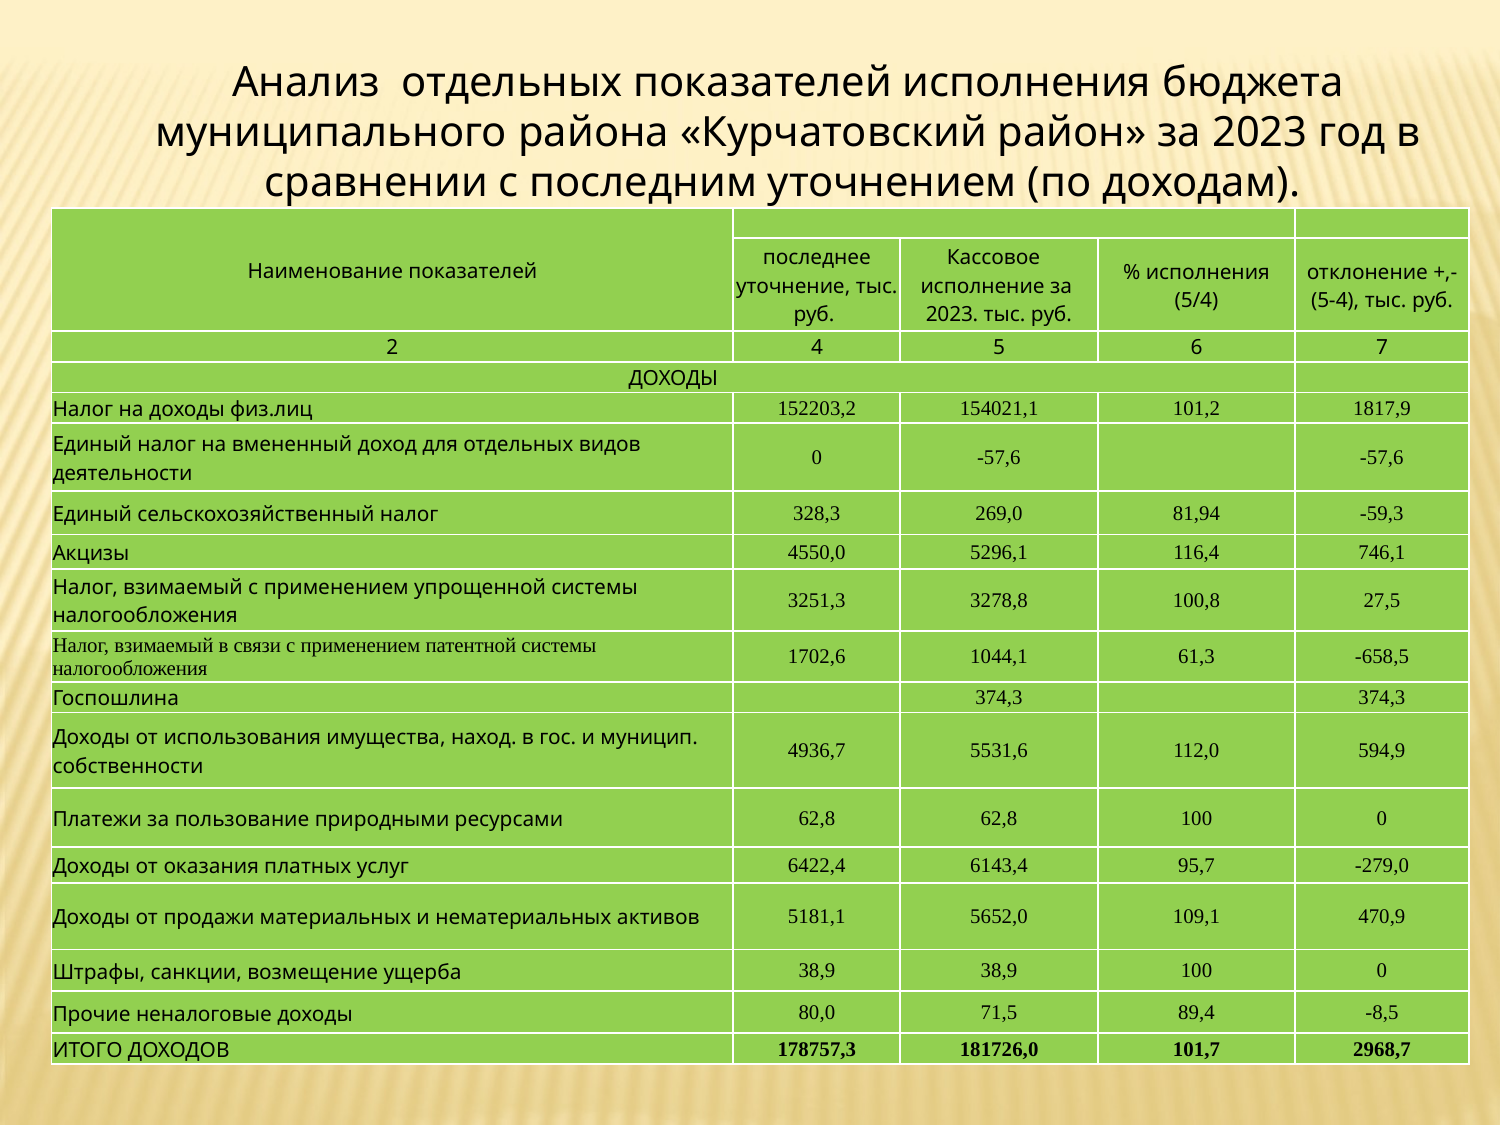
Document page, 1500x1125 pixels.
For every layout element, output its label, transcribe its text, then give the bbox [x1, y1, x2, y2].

table_cell Доходы от использования имущества, наход. в гос. и муницип. собственности [52, 713, 732, 787]
table_cell 80,0 [734, 992, 899, 1032]
table_cell Доходы от оказания платных услуг [52, 848, 732, 882]
table_cell 1702,6 [734, 632, 899, 681]
table_cell -8,5 [1296, 992, 1468, 1032]
table_cell 178757,3 [734, 1034, 899, 1063]
table_cell 269,0 [901, 492, 1097, 534]
table_cell 470,9 [1296, 884, 1468, 949]
table_cell [734, 683, 899, 712]
table_cell Платежи за пользование природными ресурсами [52, 789, 732, 846]
table_cell 100,8 [1099, 570, 1294, 630]
table_cell 5296,1 [901, 535, 1097, 568]
table_cell 112,0 [1099, 713, 1294, 787]
table_cell 6 [1099, 332, 1294, 361]
table_cell 62,8 [734, 789, 899, 846]
table_cell 374,3 [1296, 683, 1468, 712]
table_cell Единый сельскохозяйственный налог [52, 492, 732, 534]
table_cell Штрафы, санкции, возмещение ущерба [52, 950, 732, 990]
table_cell 3278,8 [901, 570, 1097, 630]
table_cell Акцизы [52, 535, 732, 568]
table_cell 61,3 [1099, 632, 1294, 681]
table_cell 374,3 [901, 683, 1097, 712]
table_cell ИТОГО ДОХОДОВ [52, 1034, 732, 1063]
table_header [734, 209, 1294, 237]
table_cell 5652,0 [901, 884, 1097, 949]
table_cell последнее уточнение, тыс. руб. [734, 239, 899, 330]
table_cell 38,9 [734, 950, 899, 990]
table_cell Кассовое исполнение за 2023. тыс. руб. [901, 239, 1097, 330]
table_cell 746,1 [1296, 535, 1468, 568]
table_cell 81,94 [1099, 492, 1294, 534]
table_cell Госпошлина [52, 683, 732, 712]
picture [0, 0, 1500, 1125]
table_cell 6422,4 [734, 848, 899, 882]
table_cell Налог на доходы физ.лиц [52, 393, 732, 422]
text_box Анализ отдельных показателей исполнения бюджета муниципального района «Курчатовский район» за 2023 год в сравнении с последним уточнением (по доходам). [105, 46, 1471, 272]
table_cell 154021,1 [901, 393, 1097, 422]
table_cell -57,6 [1296, 424, 1468, 490]
table_header [1296, 209, 1468, 237]
table_cell -59,3 [1296, 492, 1468, 534]
table_cell 100 [1099, 789, 1294, 846]
table_cell 0 [1296, 950, 1468, 990]
table_cell 181726,0 [901, 1034, 1097, 1063]
table_cell 2 [52, 332, 732, 361]
table_cell Доходы от продажи материальных и нематериальных активов [52, 884, 732, 949]
table_cell 7 [1296, 332, 1468, 361]
table_cell 116,4 [1099, 535, 1294, 568]
table_cell 27,5 [1296, 570, 1468, 630]
table_cell 109,1 [1099, 884, 1294, 949]
table_cell Налог, взимаемый в связи с применением патентной системы налогообложения [52, 632, 732, 681]
table_cell 100 [1099, 950, 1294, 990]
table_cell [1099, 683, 1294, 712]
table_header Наименование показателей [52, 209, 732, 330]
table_cell -57,6 [901, 424, 1097, 490]
table_cell 0 [1296, 789, 1468, 846]
table_cell Прочие неналоговые доходы [52, 992, 732, 1032]
table_cell ДОХОДЫ [52, 363, 1294, 392]
table_cell 62,8 [901, 789, 1097, 846]
table_cell Единый налог на вмененный доход для отдельных видов деятельности [52, 424, 732, 490]
table_cell 4 [734, 332, 899, 361]
table_cell [1296, 363, 1468, 392]
table_cell 95,7 [1099, 848, 1294, 882]
table_cell 3251,3 [734, 570, 899, 630]
table_cell Налог, взимаемый с применением упрощенной системы налогообложения [52, 570, 732, 630]
table_cell 4936,7 [734, 713, 899, 787]
table_cell 71,5 [901, 992, 1097, 1032]
table_cell отклонение +,- (5-4), тыс. руб. [1296, 239, 1468, 330]
table_cell 0 [734, 424, 899, 490]
table_cell 101,7 [1099, 1034, 1294, 1063]
table_cell 6143,4 [901, 848, 1097, 882]
table_cell % исполнения (5/4) [1099, 239, 1294, 330]
table_cell -279,0 [1296, 848, 1468, 882]
table_cell 152203,2 [734, 393, 899, 422]
table_cell 5 [901, 332, 1097, 361]
table_cell 328,3 [734, 492, 899, 534]
table_cell 1817,9 [1296, 393, 1468, 422]
table_cell 5531,6 [901, 713, 1097, 787]
table_cell 1044,1 [901, 632, 1097, 681]
table_cell 5181,1 [734, 884, 899, 949]
table_cell -658,5 [1296, 632, 1468, 681]
table_cell [1099, 424, 1294, 490]
table_cell 594,9 [1296, 713, 1468, 787]
table_cell 38,9 [901, 950, 1097, 990]
table_cell 2968,7 [1296, 1034, 1468, 1063]
table_cell 89,4 [1099, 992, 1294, 1032]
table_cell 101,2 [1099, 393, 1294, 422]
table_cell 4550,0 [734, 535, 899, 568]
